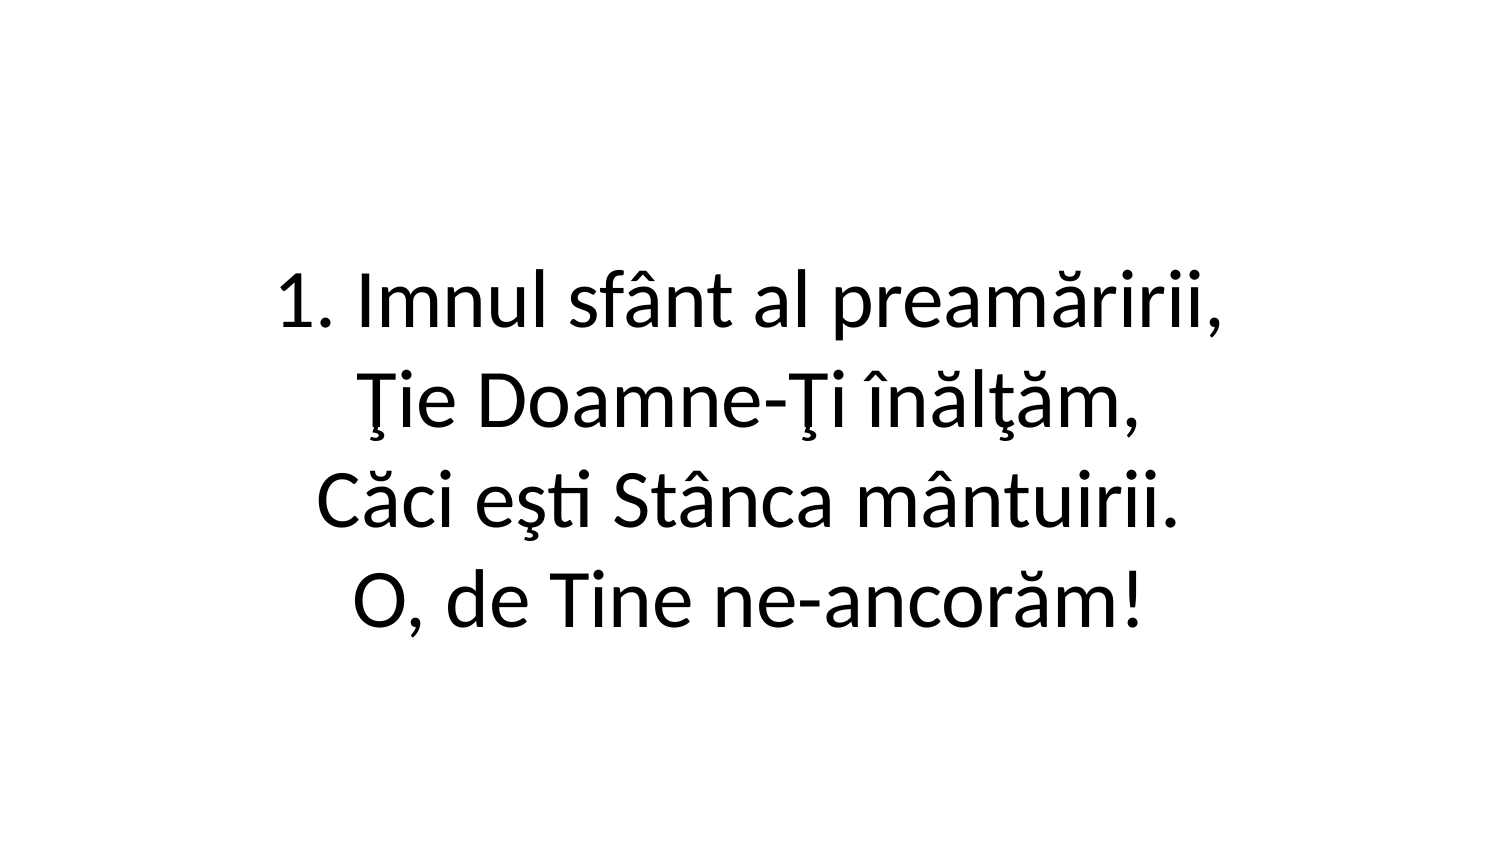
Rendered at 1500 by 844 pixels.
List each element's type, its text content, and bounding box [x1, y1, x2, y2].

text_box 1. Imnul sfânt al preamăririi, Ţie Doamne-Ţi înălţăm, Căci eşti Stânca mântuirii. O, de Tine ne-ancorăm! [258, 192, 1242, 652]
